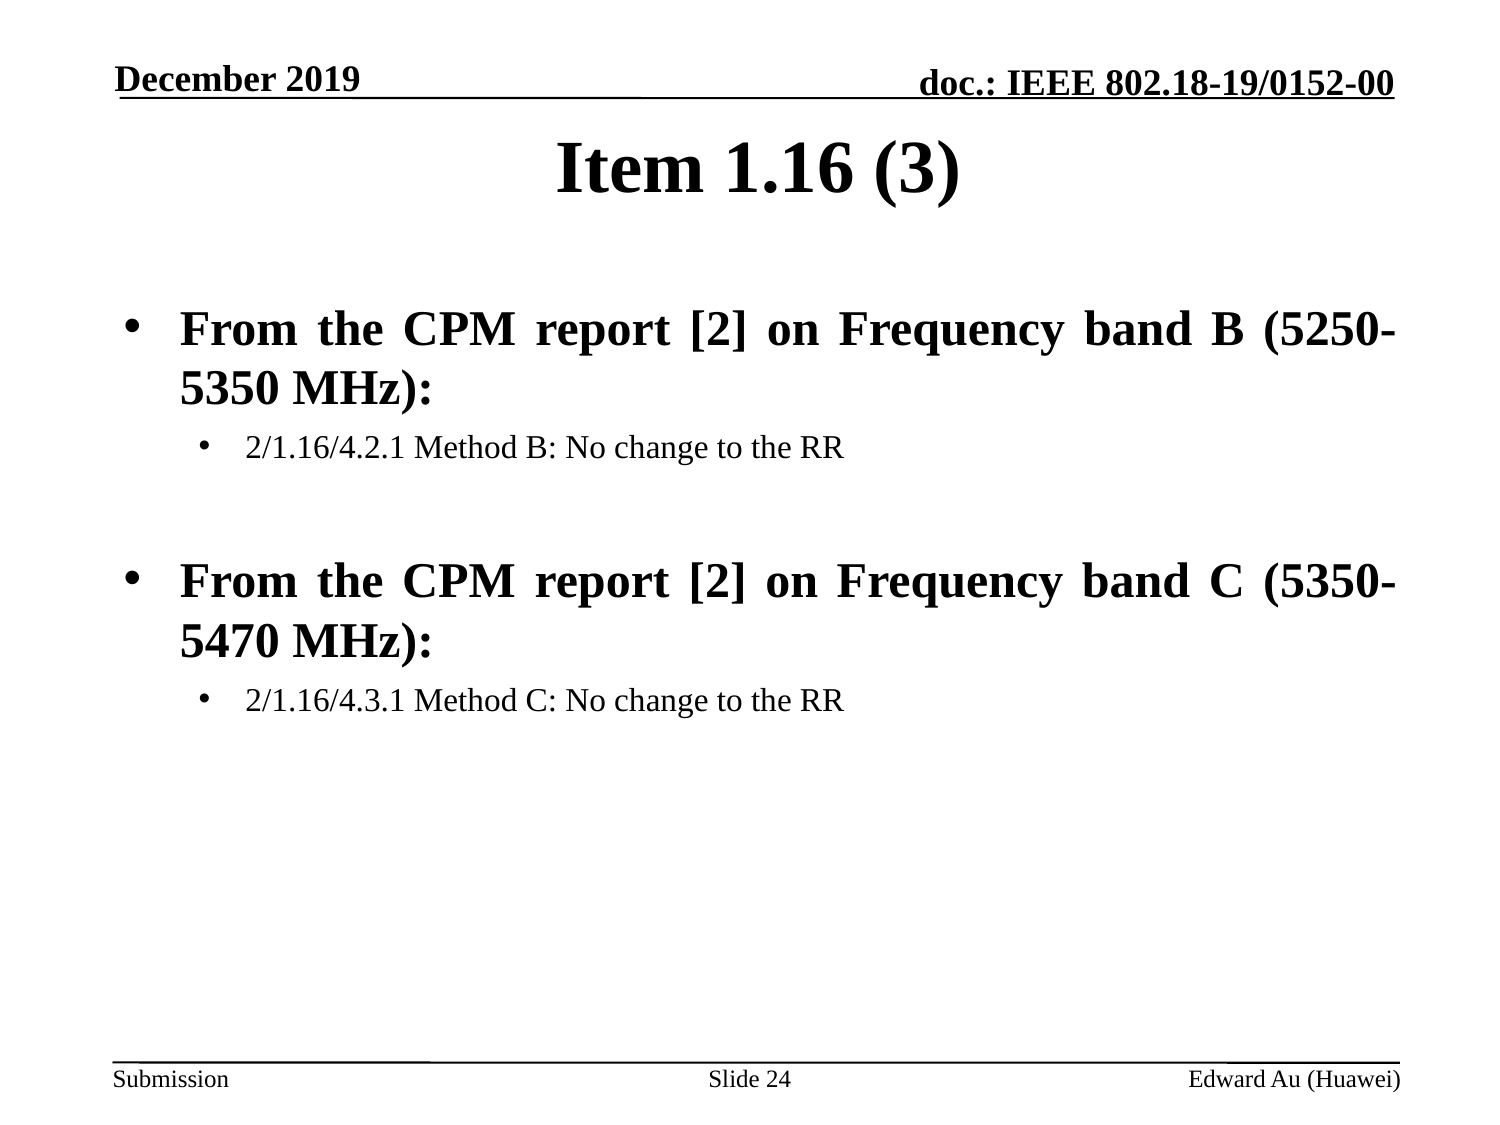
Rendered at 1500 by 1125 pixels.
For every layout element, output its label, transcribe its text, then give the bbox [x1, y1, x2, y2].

footer Edward Au (Huawei) [902, 1061, 1402, 1093]
slide_number Slide 24 [699, 1061, 800, 1123]
title Item 1.16 (3) [120, 99, 1396, 226]
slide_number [114, 54, 493, 100]
list From the CPM report [2] on Frequency band B (5250-5350 MHz): 2/1.16/4.2.1 Method B: No change to the RR From the CPM report [2] on Frequency band C (5350-5470 MHz): 2/1.16/4.3.1 Method C: No change to the RR [108, 287, 1413, 951]
